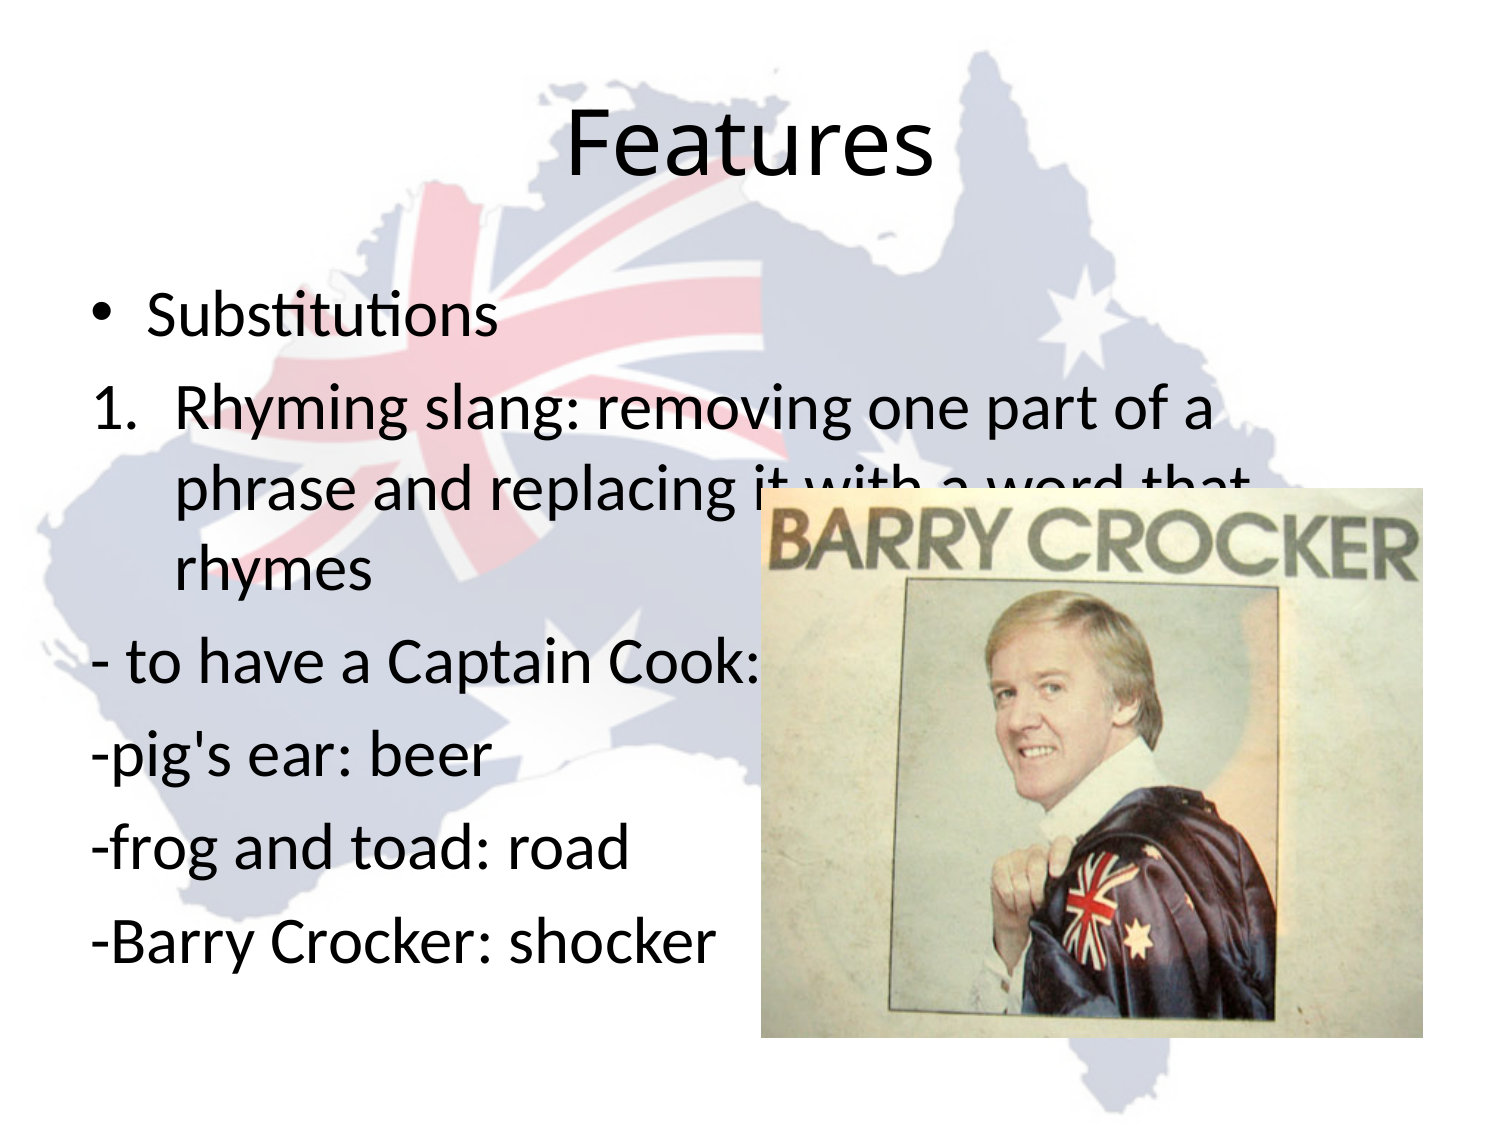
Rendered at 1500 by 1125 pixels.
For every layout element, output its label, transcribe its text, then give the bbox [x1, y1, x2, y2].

list Substitutions Rhyming slang: removing one part of a phrase and replacing it with a word that rhymes - to have a Captain Cook: to have a look -pig's ear: beer -frog and toad: road -Barry Crocker: shocker [75, 262, 1425, 1005]
picture [761, 488, 1423, 1038]
title Features [75, 45, 1425, 233]
